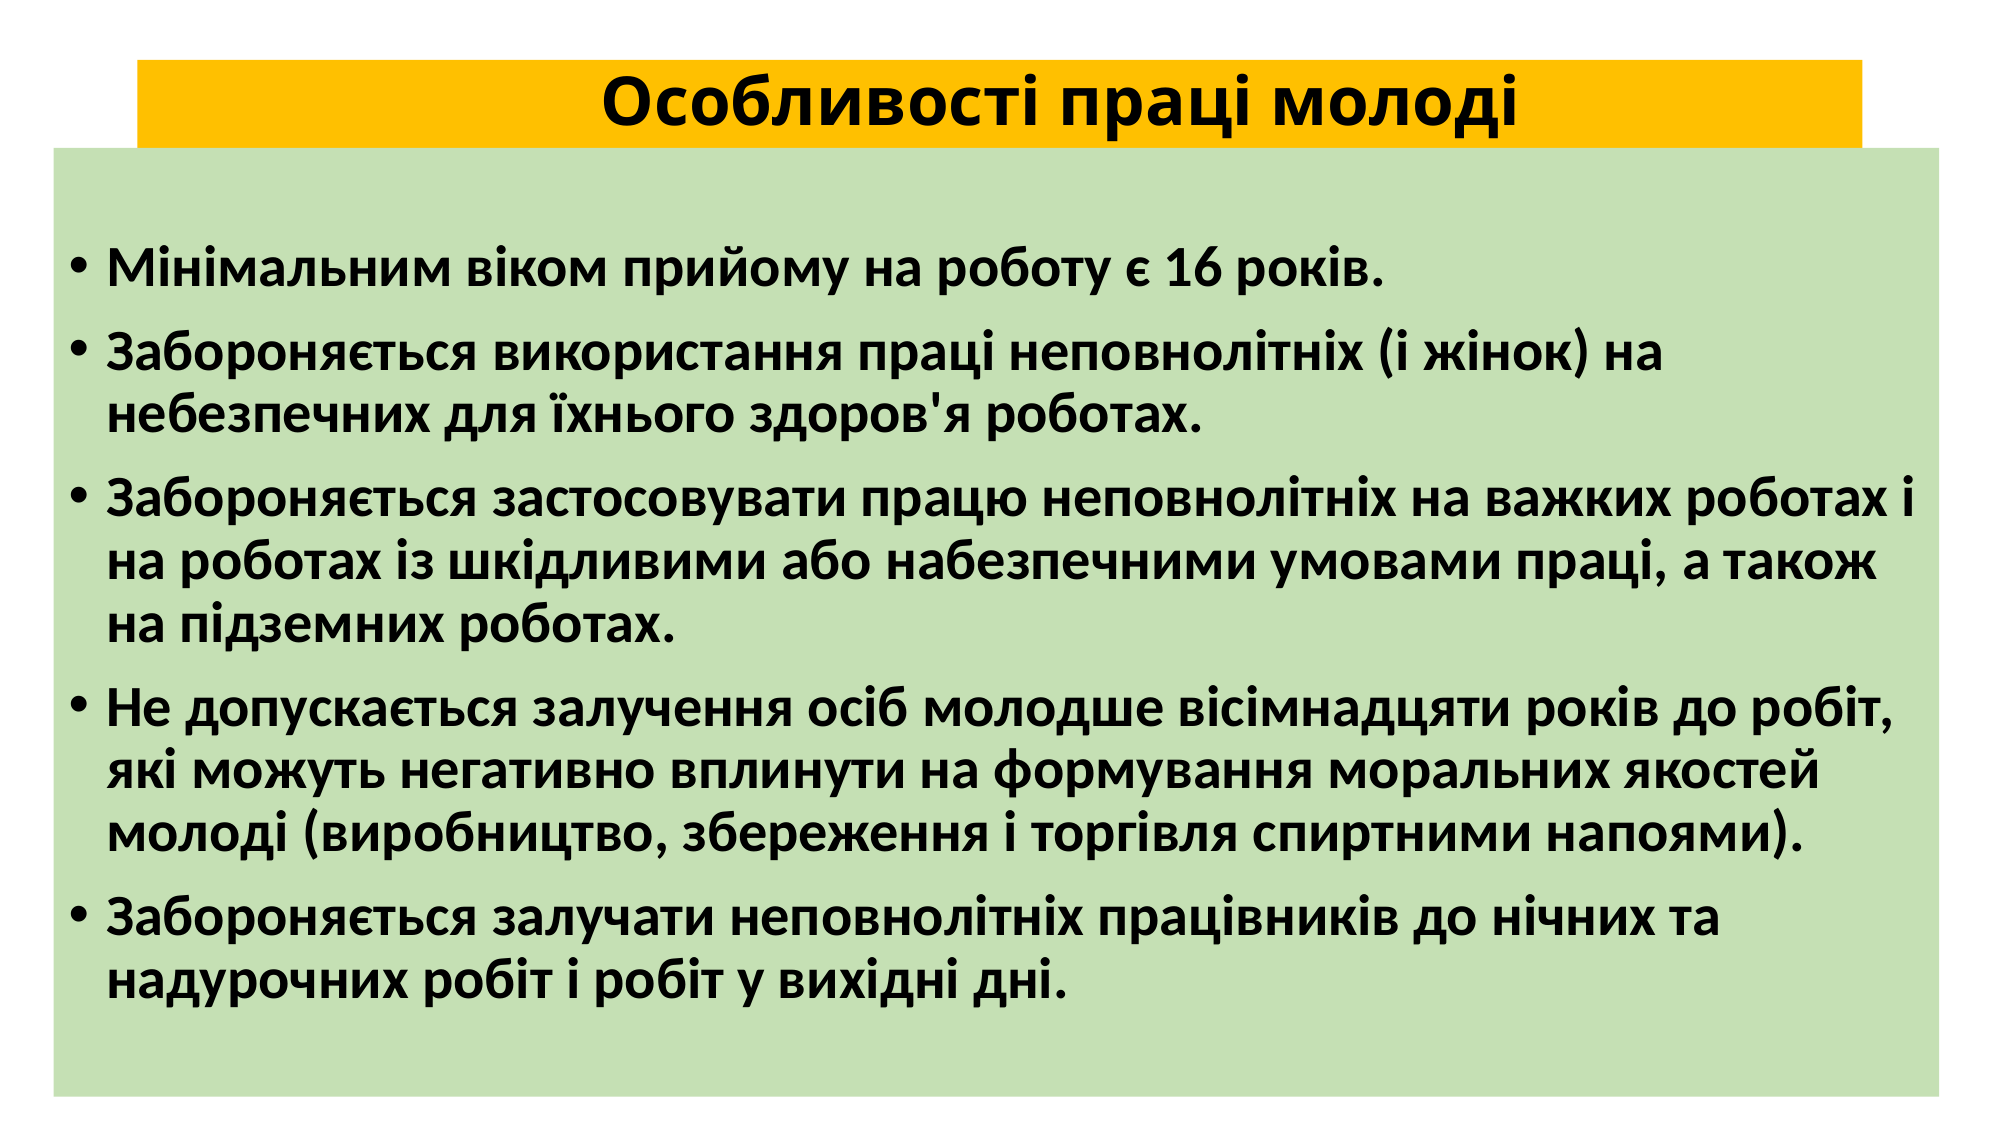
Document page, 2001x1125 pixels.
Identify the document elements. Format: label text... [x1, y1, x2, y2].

list Мінімальним віком прийому на роботу є 16 років. Забороняється використання праці неповнолітніх (і жінок) на небезпечних для їхнього здоров'я роботах. Забороняється застосовувати працю неповнолітніх на важких роботах і на роботах із шкідливими або набезпечними умовами праці, а також на підземних роботах. Не допускається залучення осіб молодше вісімнадцяти років до робіт, які можуть негативно вплинути на формування моральних якостей молоді (виробництво, збереження і торгівля спиртними напоями). Забороняється залучати неповнолітніх працівників до нічних та надурочних робіт і робіт у вихідні дні. [53, 147, 1940, 1097]
title Особливості праці молоді [137, 59, 1863, 147]
